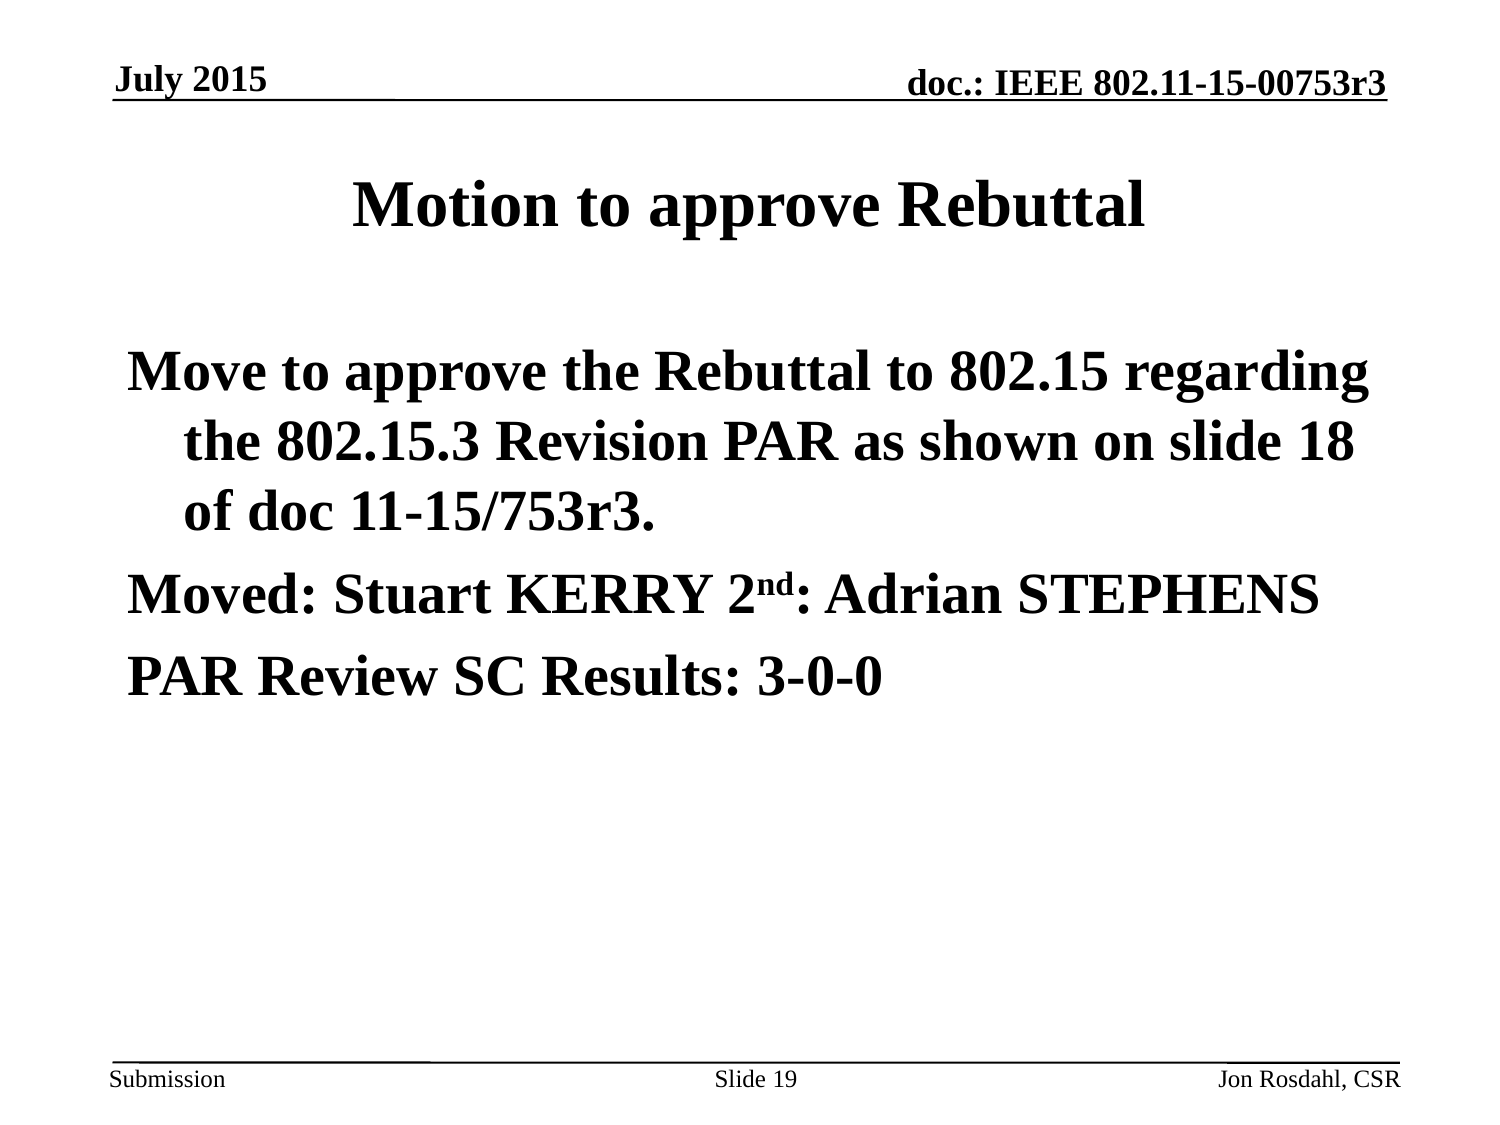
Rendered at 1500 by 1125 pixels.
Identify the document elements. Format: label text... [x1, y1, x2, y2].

slide_number Slide 19 [712, 1061, 800, 1123]
list Move to approve the Rebuttal to 802.15 regarding the 802.15.3 Revision PAR as shown on slide 18 of doc 11-15/753r3. Moved: Stuart KERRY 2nd: Adrian STEPHENS PAR Review SC Results: 3-0-0 [112, 324, 1388, 1000]
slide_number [114, 54, 423, 100]
title Motion to approve Rebuttal [112, 112, 1388, 288]
footer Jon Rosdahl, CSR [878, 1061, 1402, 1093]
